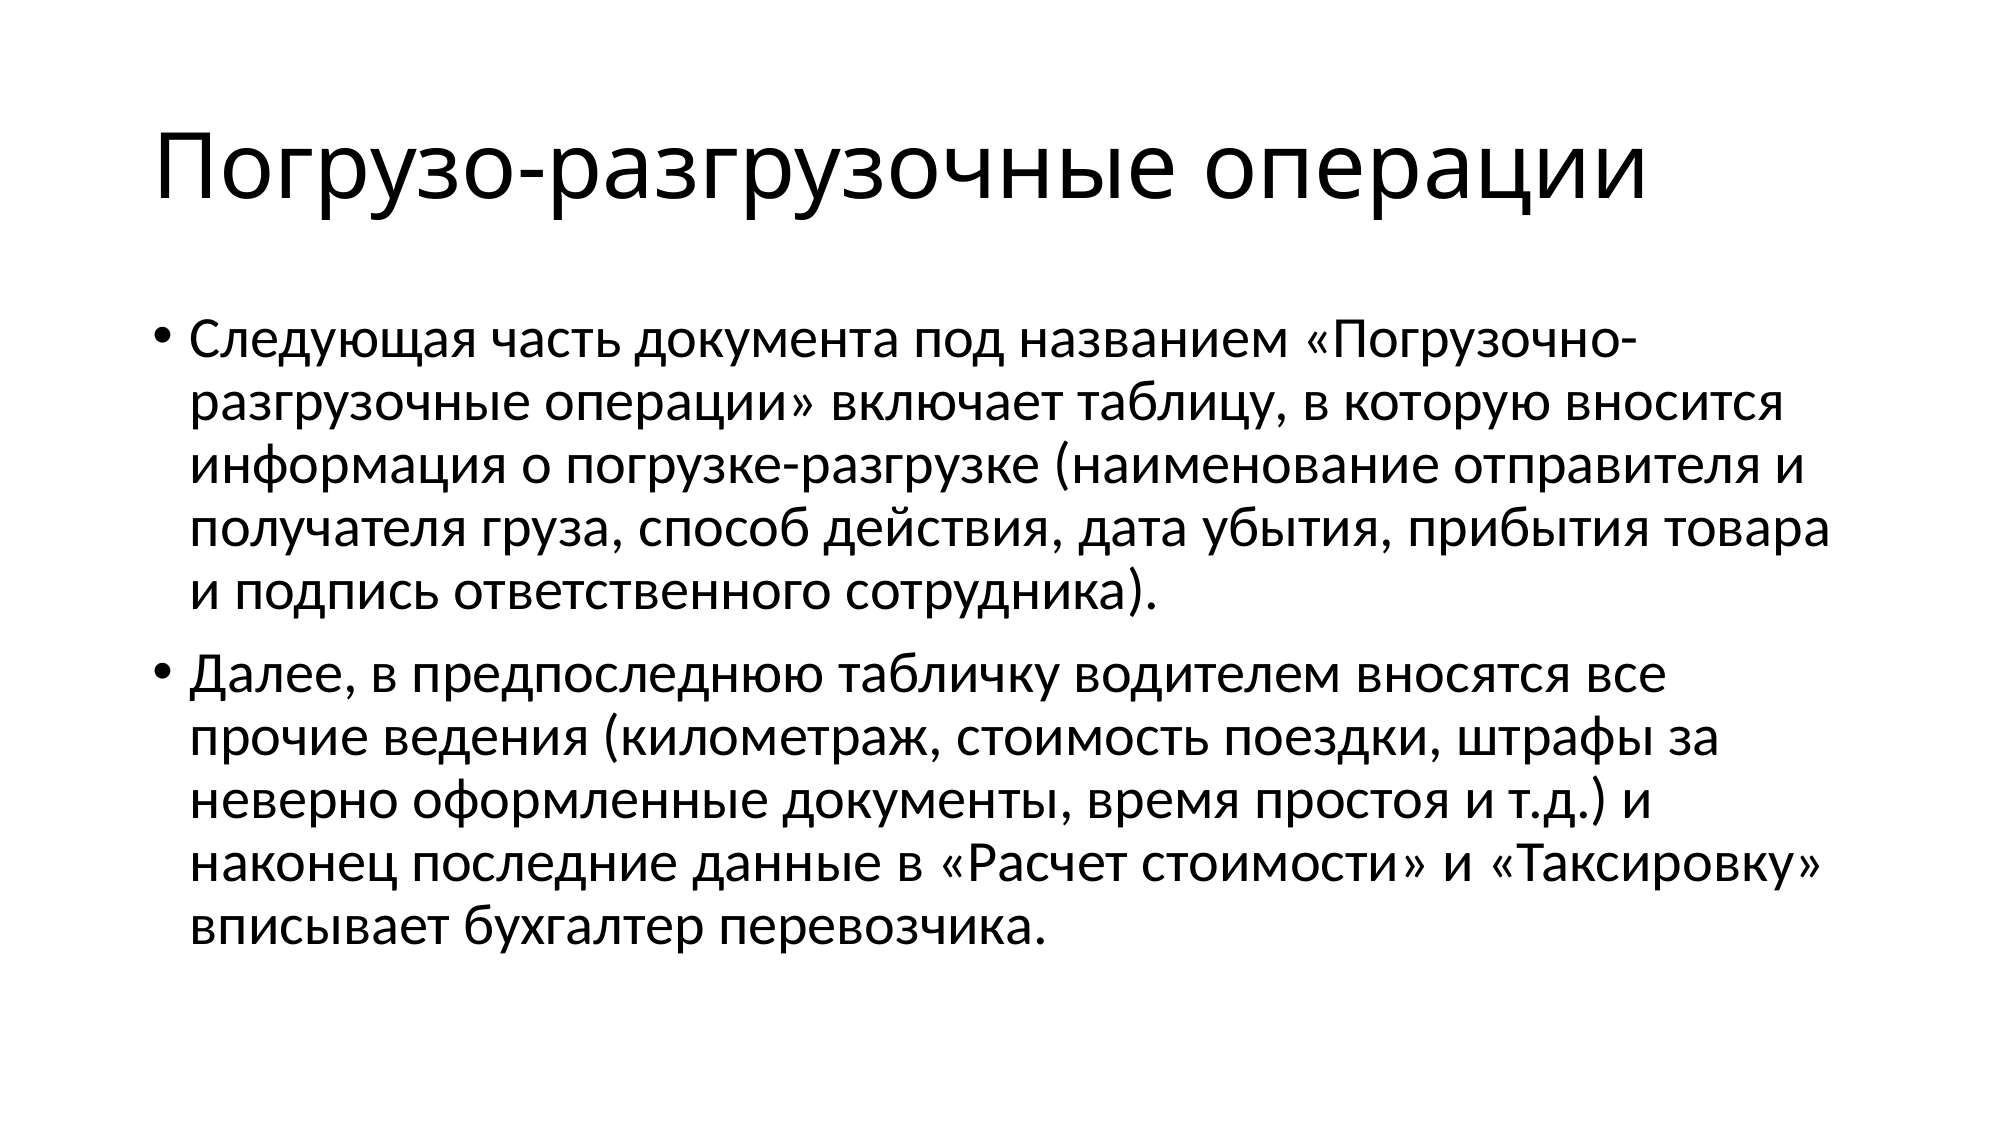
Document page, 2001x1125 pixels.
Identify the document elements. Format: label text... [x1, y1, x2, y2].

list Следующая часть документа под названием «Погрузочно-разгрузочные операции» включает таблицу, в которую вносится информация о погрузке-разгрузке (наименование отправителя и получателя груза, способ действия, дата убытия, прибытия товара и подпись ответственного сотрудника). Далее, в предпоследнюю табличку водителем вносятся все прочие ведения (километраж, стоимость поездки, штрафы за неверно оформленные документы, время простоя и т.д.) и наконец последние данные в «Расчет стоимости» и «Таксировку» вписывает бухгалтер перевозчика. [137, 299, 1863, 1014]
title Погрузо-разгрузочные операции [137, 59, 1863, 278]
